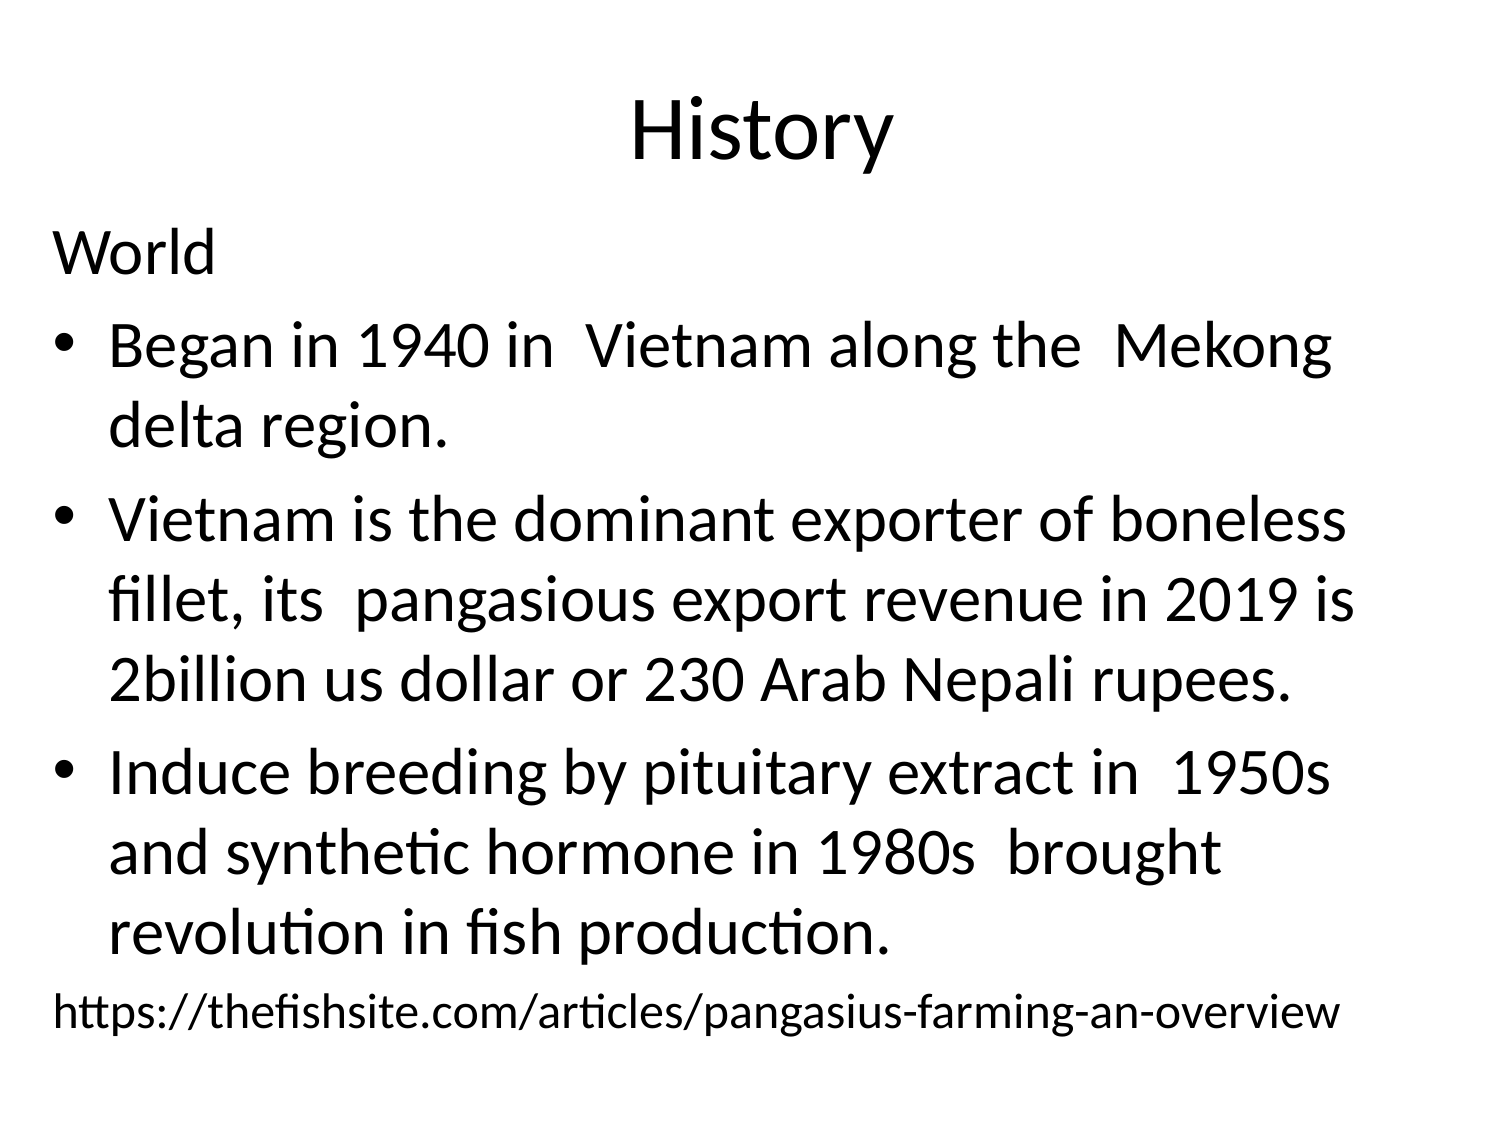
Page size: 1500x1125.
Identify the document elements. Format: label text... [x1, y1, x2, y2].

list World Began in 1940 in Vietnam along the Mekong delta region. Vietnam is the dominant exporter of boneless fillet, its pangasious export revenue in 2019 is 2billion us dollar or 230 Arab Nepali rupees. Induce breeding by pituitary extract in 1950s and synthetic hormone in 1980s brought revolution in fish production. https://thefishsite.com/articles/pangasius-farming-an-overview) [37, 200, 1438, 1125]
title History [99, 45, 1425, 200]
